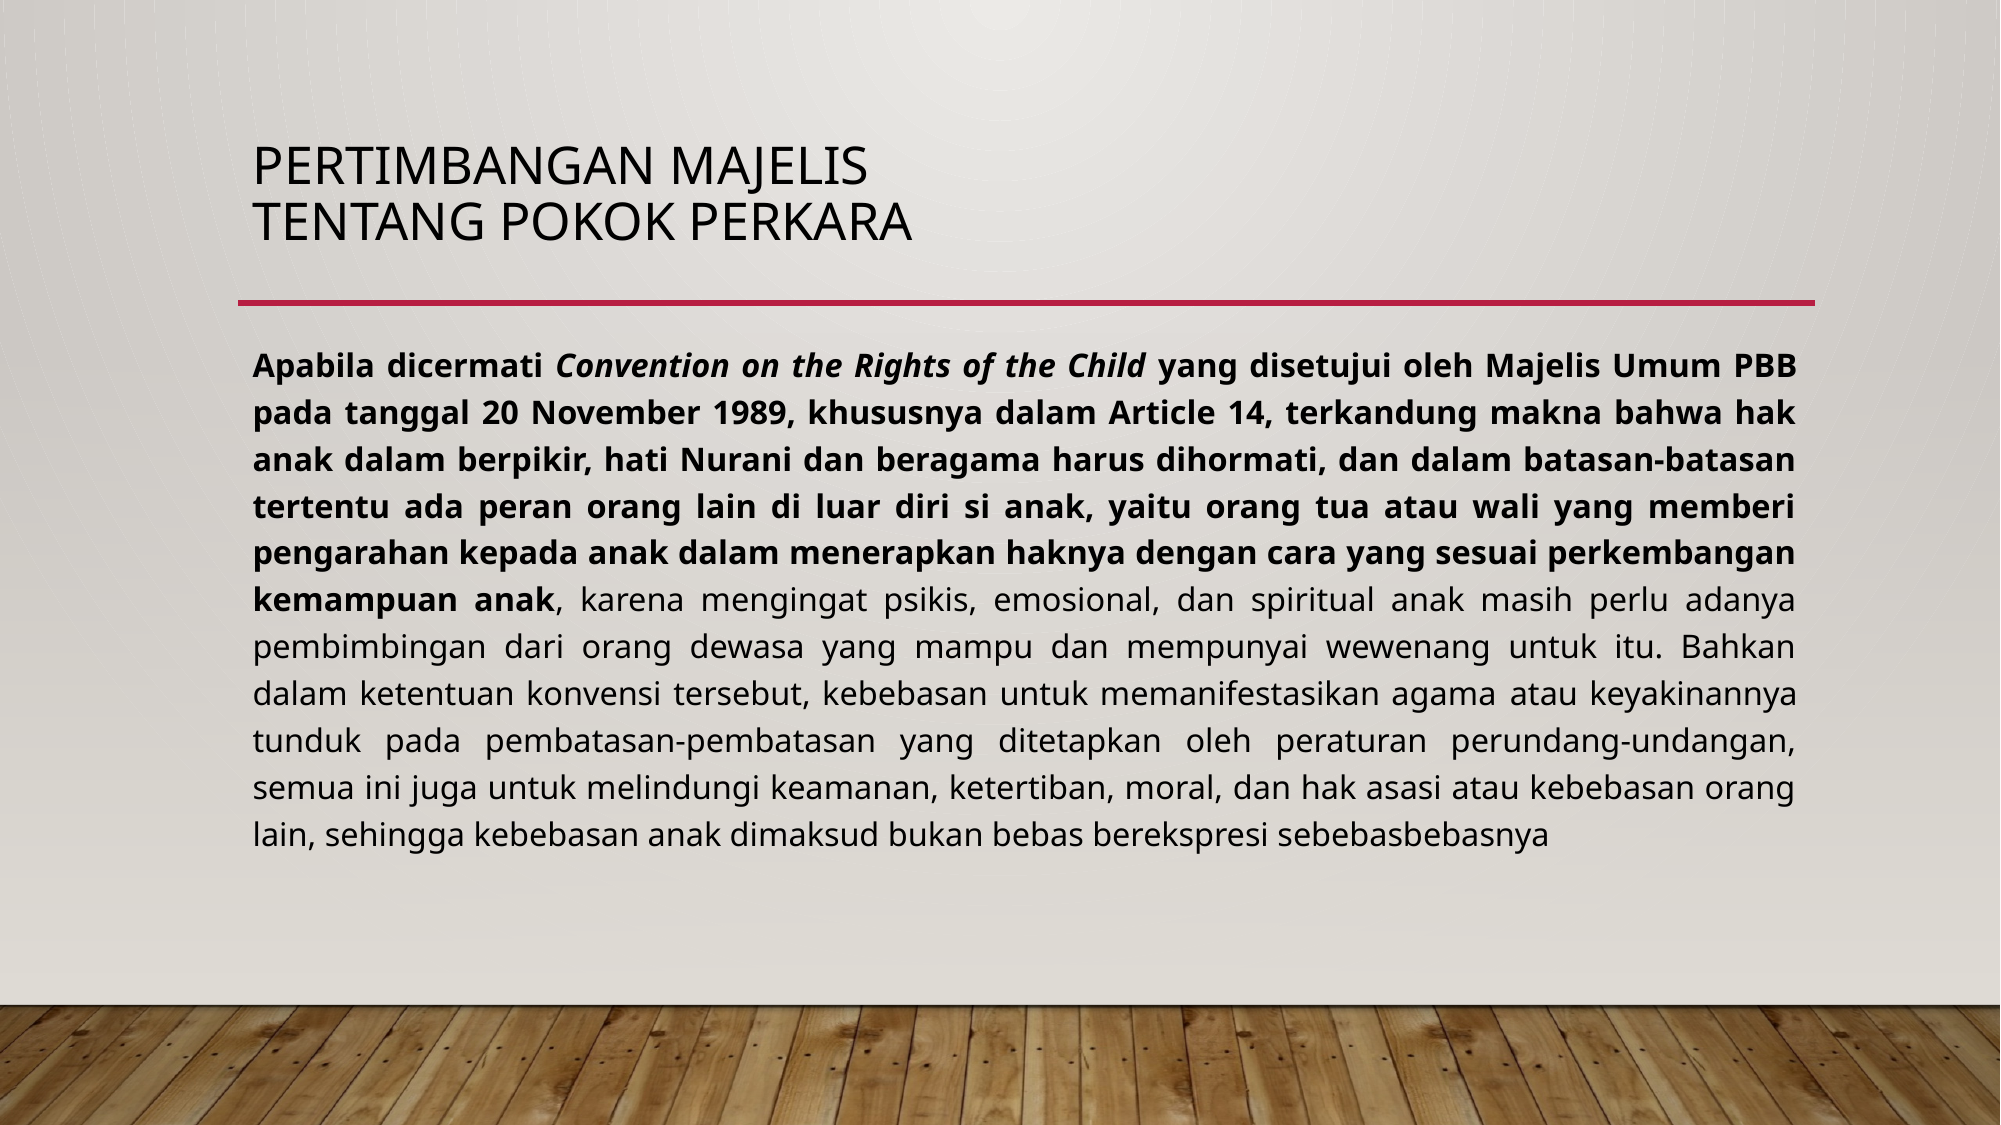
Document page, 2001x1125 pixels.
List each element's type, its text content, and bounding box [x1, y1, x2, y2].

picture [0, 1005, 2000, 1125]
list Apabila dicermati Convention on the Rights of the Child yang disetujui oleh Majelis Umum PBB pada tanggal 20 November 1989, khususnya dalam Article 14, terkandung makna bahwa hak anak dalam berpikir, hati Nurani dan beragama harus dihormati, dan dalam batasan-batasan tertentu ada peran orang lain di luar diri si anak, yaitu orang tua atau wali yang memberi pengarahan kepada anak dalam menerapkan haknya dengan cara yang sesuai perkembangan kemampuan anak, karena mengingat psikis, emosional, dan spiritual anak masih perlu adanya pembimbingan dari orang dewasa yang mampu dan mempunyai wewenang untuk itu. Bahkan dalam ketentuan konvensi tersebut, kebebasan untuk memanifestasikan agama atau keyakinannya tunduk pada pembatasan-pembatasan yang ditetapkan oleh peraturan perundang-undangan, semua ini juga untuk melindungi keamanan, ketertiban, moral, dan hak asasi atau kebebasan orang lain, sehingga kebebasan anak dimaksud bukan bebas berekspresi sebebasbebasnya [237, 329, 1814, 896]
title Pertimbangan majelis TENTANG Pokok perkara [237, 132, 1814, 306]
